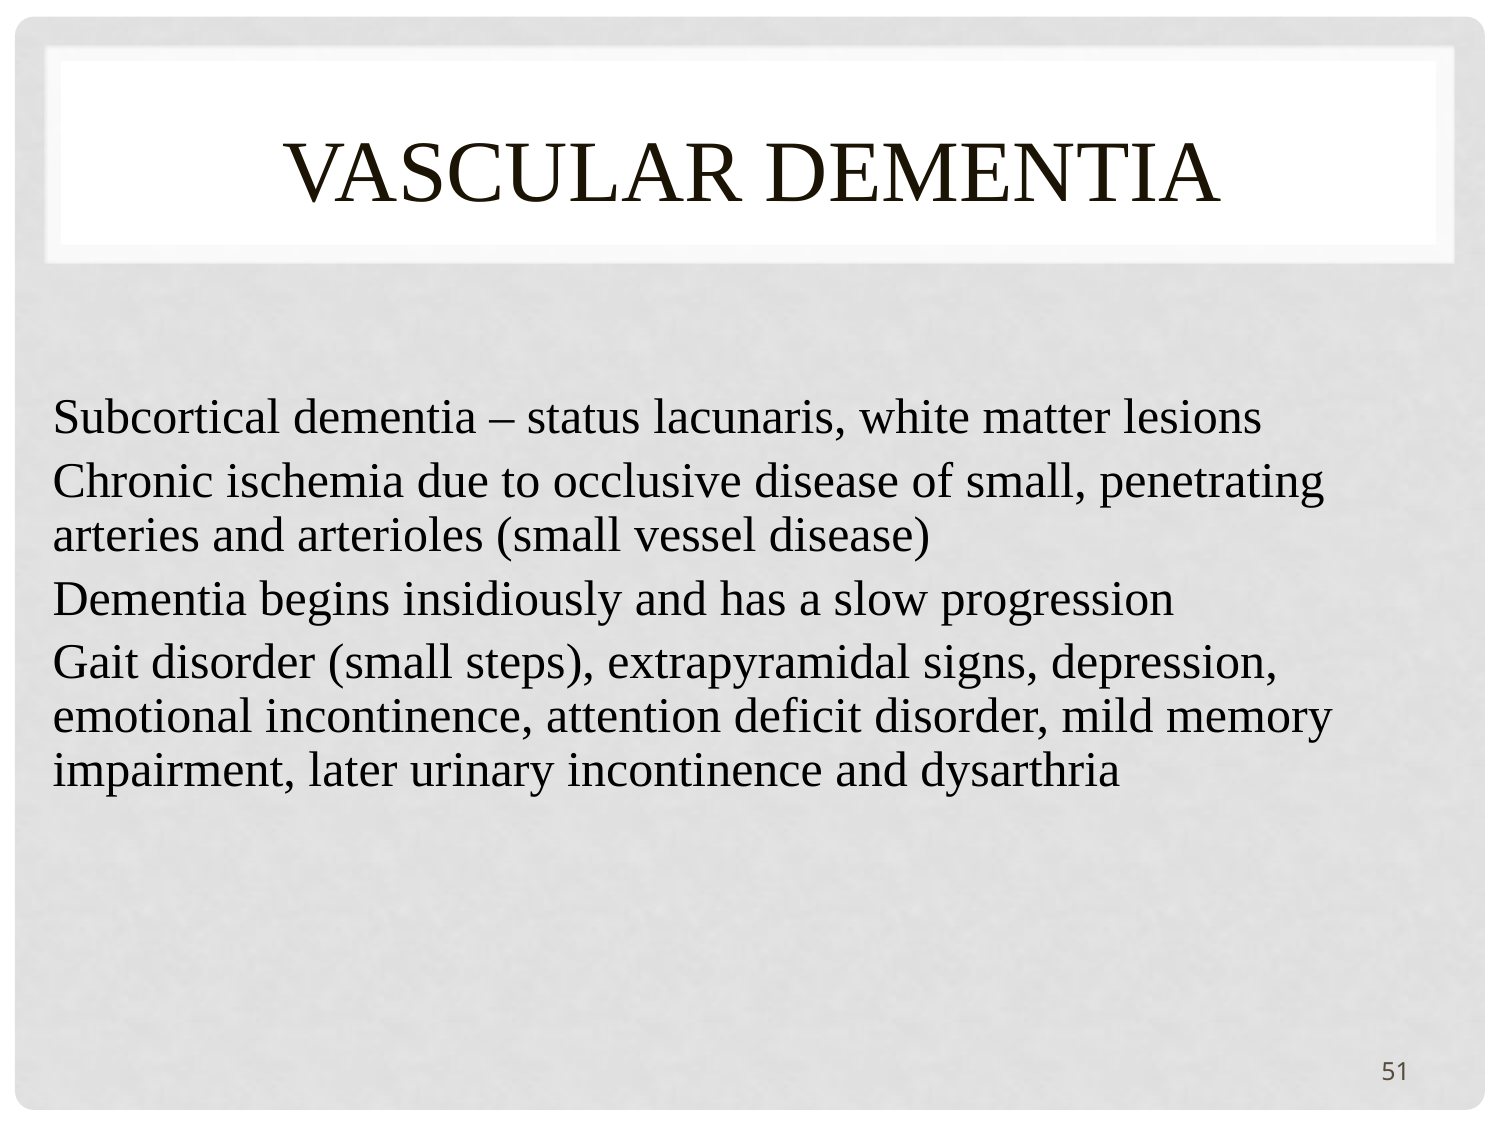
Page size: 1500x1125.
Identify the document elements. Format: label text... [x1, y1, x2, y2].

text_box Subcortical dementia – status lacunaris, white matter lesions Chronic ischemia due to occlusive disease of small, penetrating arteries and arterioles (small vessel disease) Dementia begins insidiously and has a slow progression Gait disorder (small steps), extrapyramidal signs, depression, emotional incontinence, attention deficit disorder, mild memory impairment, later urinary incontinence and dysarthria [37, 312, 1458, 1063]
title VASCULAR DEMENTIA [37, 72, 1468, 261]
slide_number 51 [1074, 1042, 1425, 1103]
